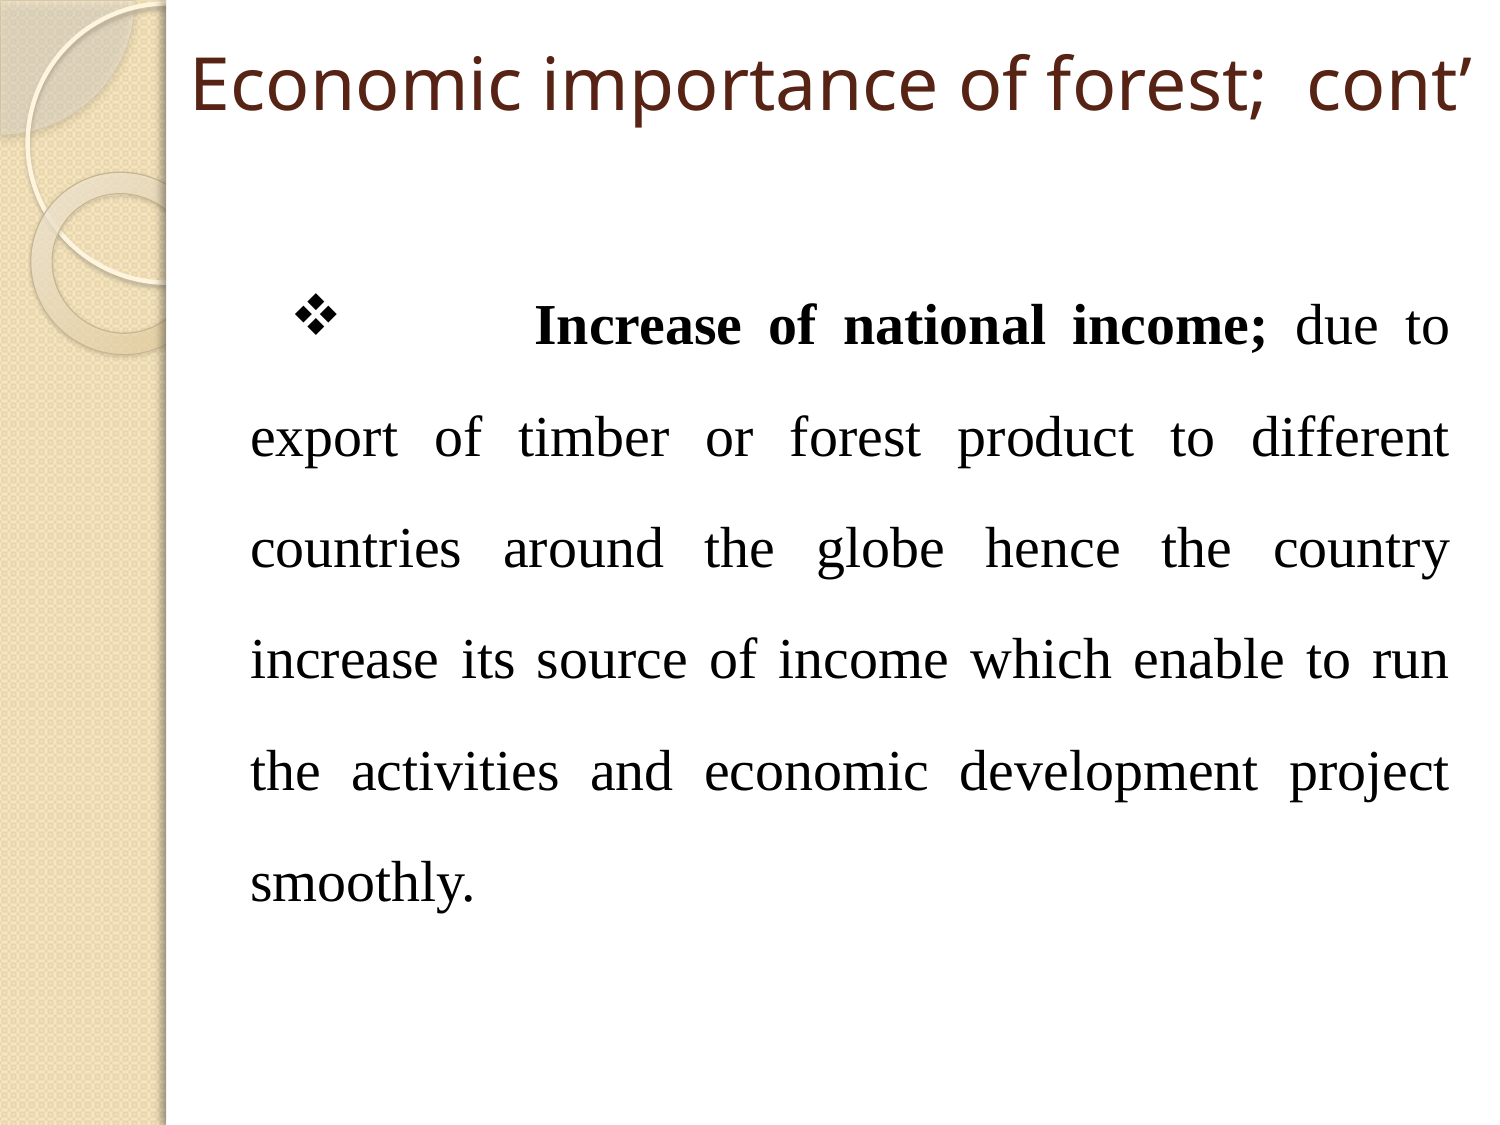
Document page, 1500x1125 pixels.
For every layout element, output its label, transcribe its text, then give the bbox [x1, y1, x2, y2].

title Economic importance of forest; cont’ [174, 0, 1500, 163]
list Increase of national income; due to export of timber or forest product to different countries around the globe hence the country increase its source of income which enable to run the activities and economic development project smoothly. [235, 237, 1466, 1025]
